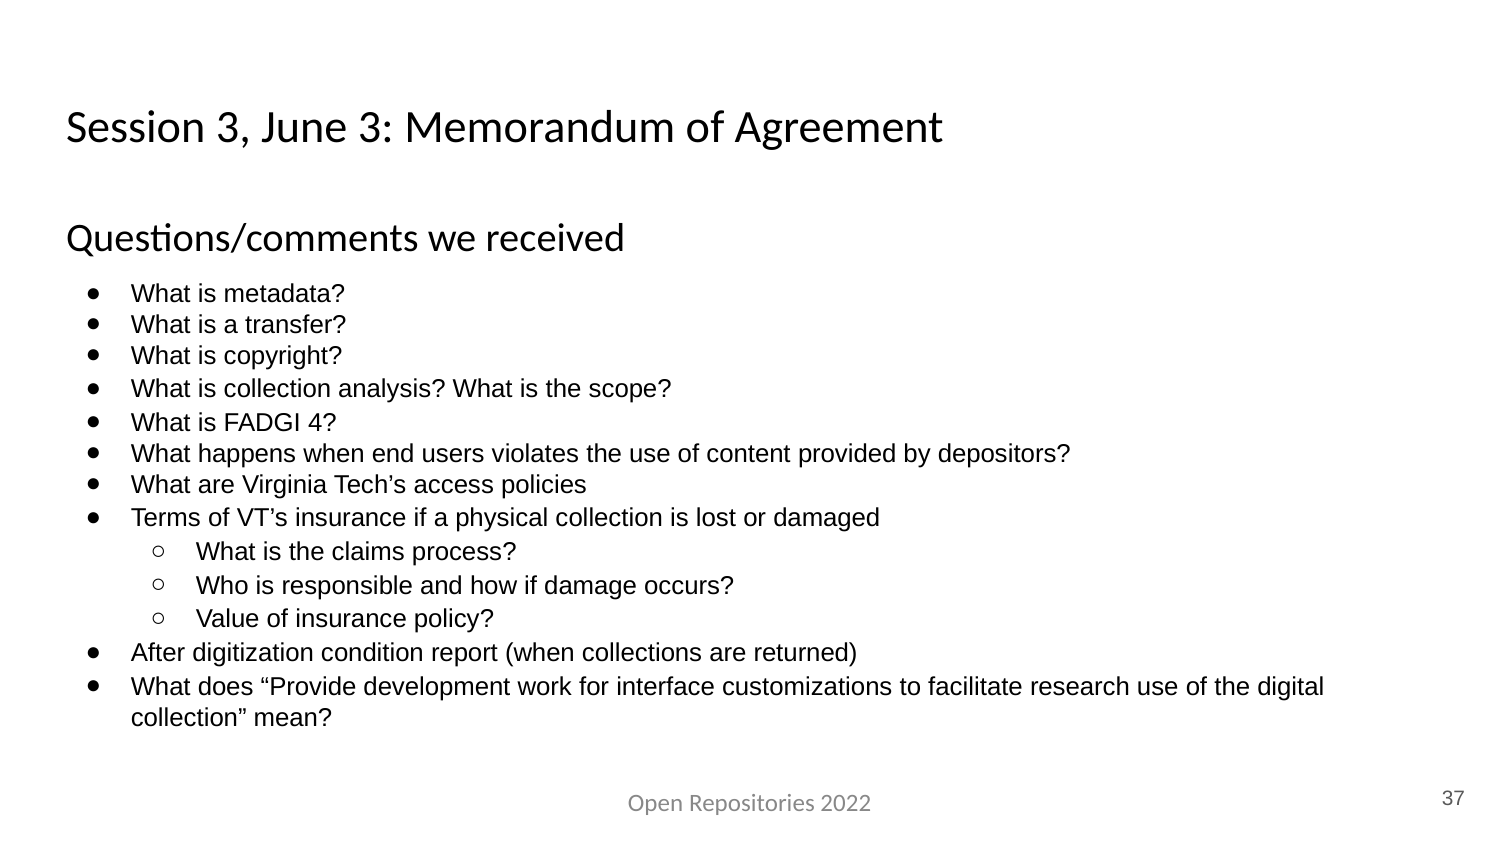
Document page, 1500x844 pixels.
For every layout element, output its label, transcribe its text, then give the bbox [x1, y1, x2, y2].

title Session 3, June 3: Memorandum of Agreement [51, 72, 1449, 167]
slide_number 37 [1389, 764, 1480, 830]
list Questions/comments we received What is metadata? What is a transfer? What is copyright? What is collection analysis? What is the scope? What is FADGI 4? What happens when end users violates the use of content provided by depositors? What are Virginia Tech’s access policies Terms of VT’s insurance if a physical collection is lost or damaged What is the claims process? Who is responsible and how if damage occurs? Value of insurance policy? After digitization condition report (when collections are returned) What does “Provide development work for interface customizations to facilitate research use of the digital collection” mean? [51, 189, 1449, 750]
